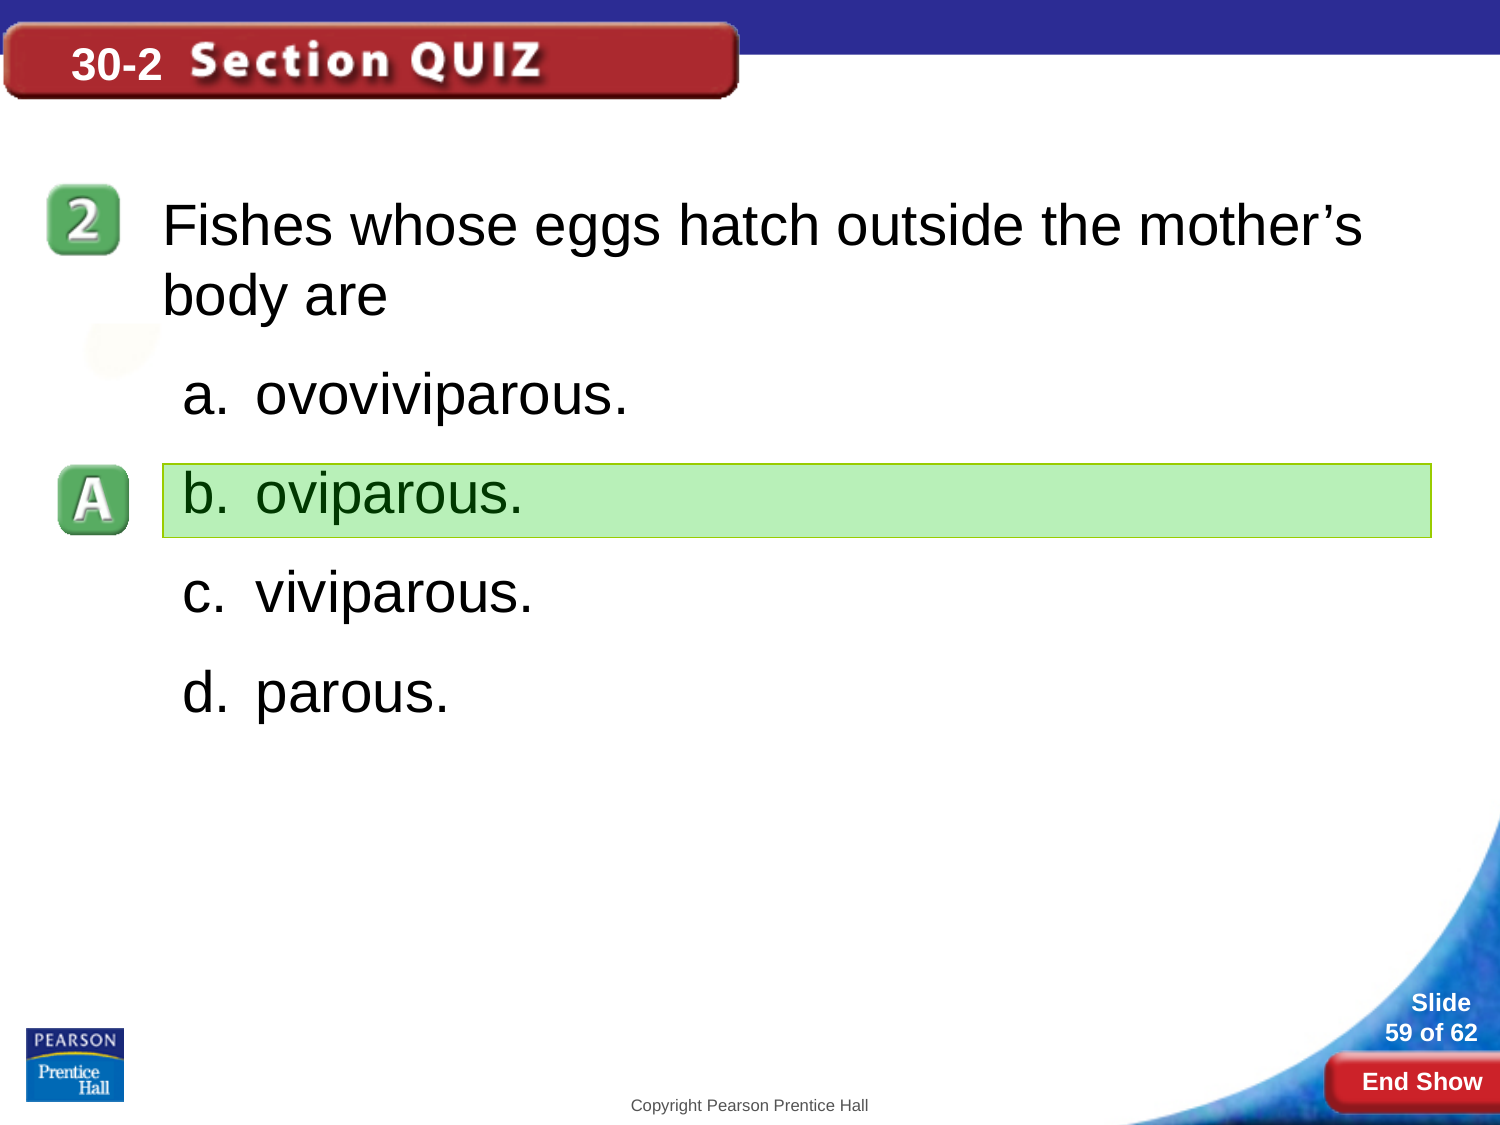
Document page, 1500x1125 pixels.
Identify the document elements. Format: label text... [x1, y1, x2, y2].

picture [38, 178, 136, 264]
title 30-2 [2, 26, 179, 98]
text_box [162, 463, 1431, 538]
picture [0, 0, 1500, 1125]
picture [49, 458, 146, 544]
list Fishes whose eggs hatch outside the mother’s body are ovoviviparous. oviparous. viviparous. parous. [44, 179, 1440, 888]
footer Copyright Pearson Prentice Hall [512, 1087, 988, 1113]
